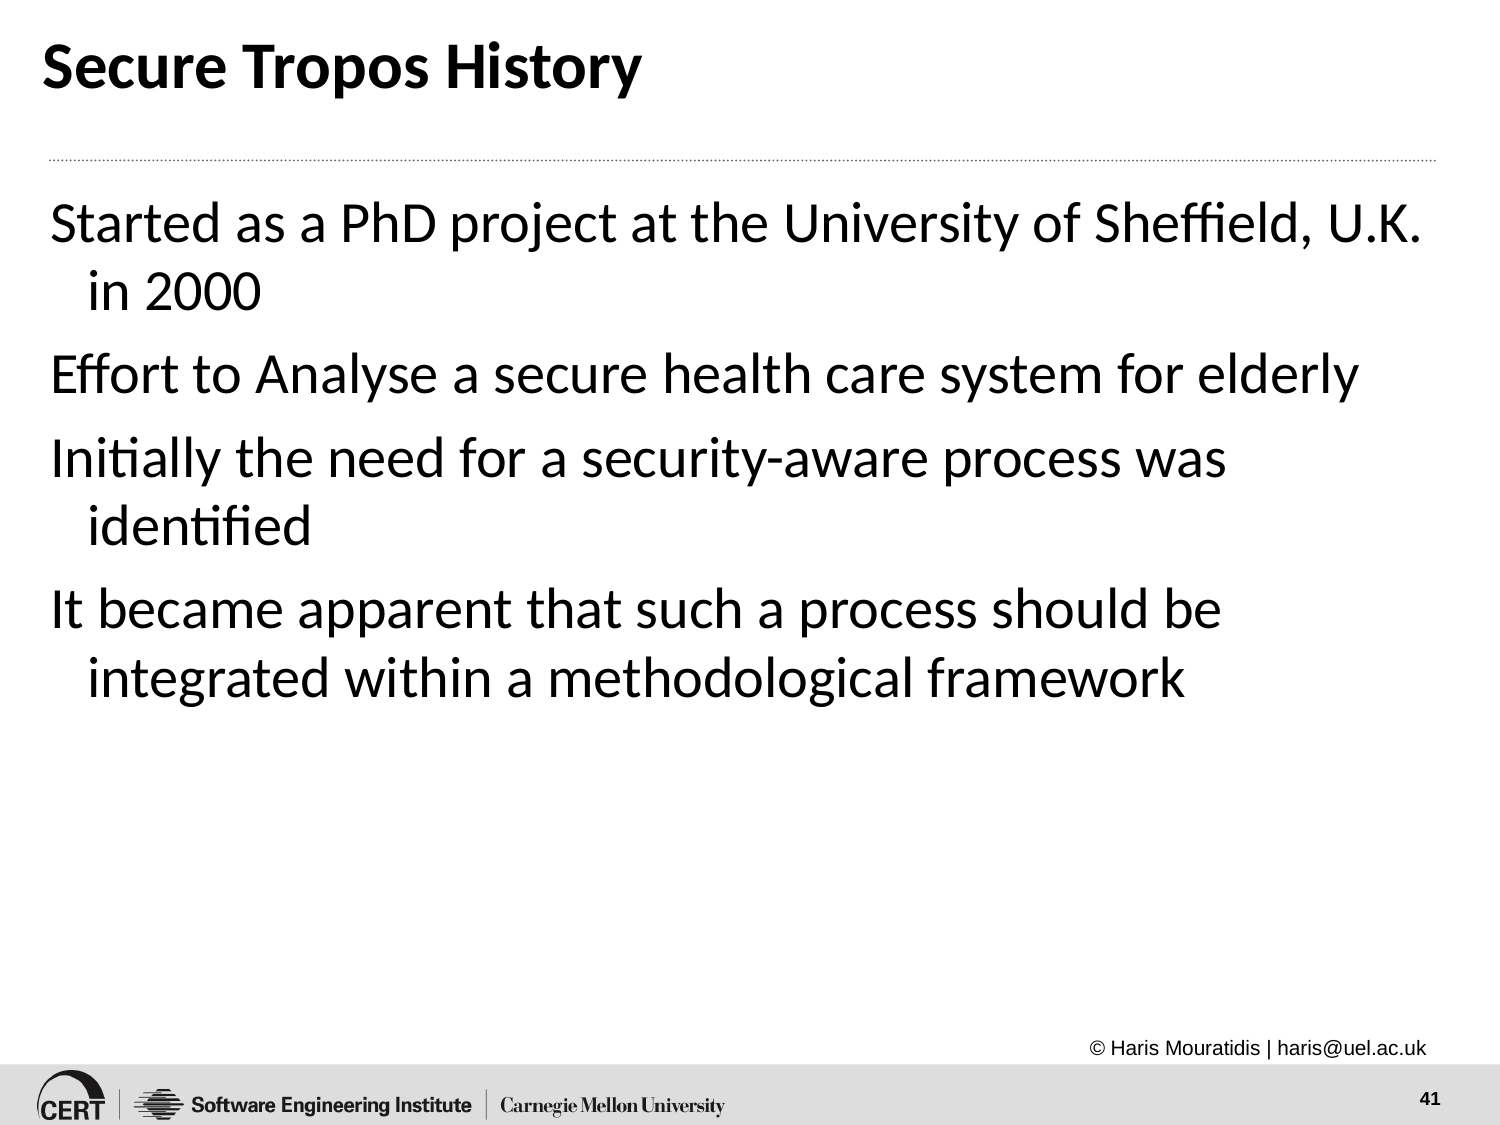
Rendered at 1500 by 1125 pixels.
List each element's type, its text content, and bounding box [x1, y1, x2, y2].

picture [37, 1069, 725, 1122]
title Secure Tropos History [42, 37, 1434, 155]
list Started as a PhD project at the University of Sheffield, U.K. in 2000 Effort to Analyse a secure health care system for elderly Initially the need for a security-aware process was identified It became apparent that such a process should be integrated within a methodological framework [49, 187, 1438, 1001]
text_box © Haris Mouratidis | haris@uel.ac.uk [1074, 1027, 1500, 1075]
